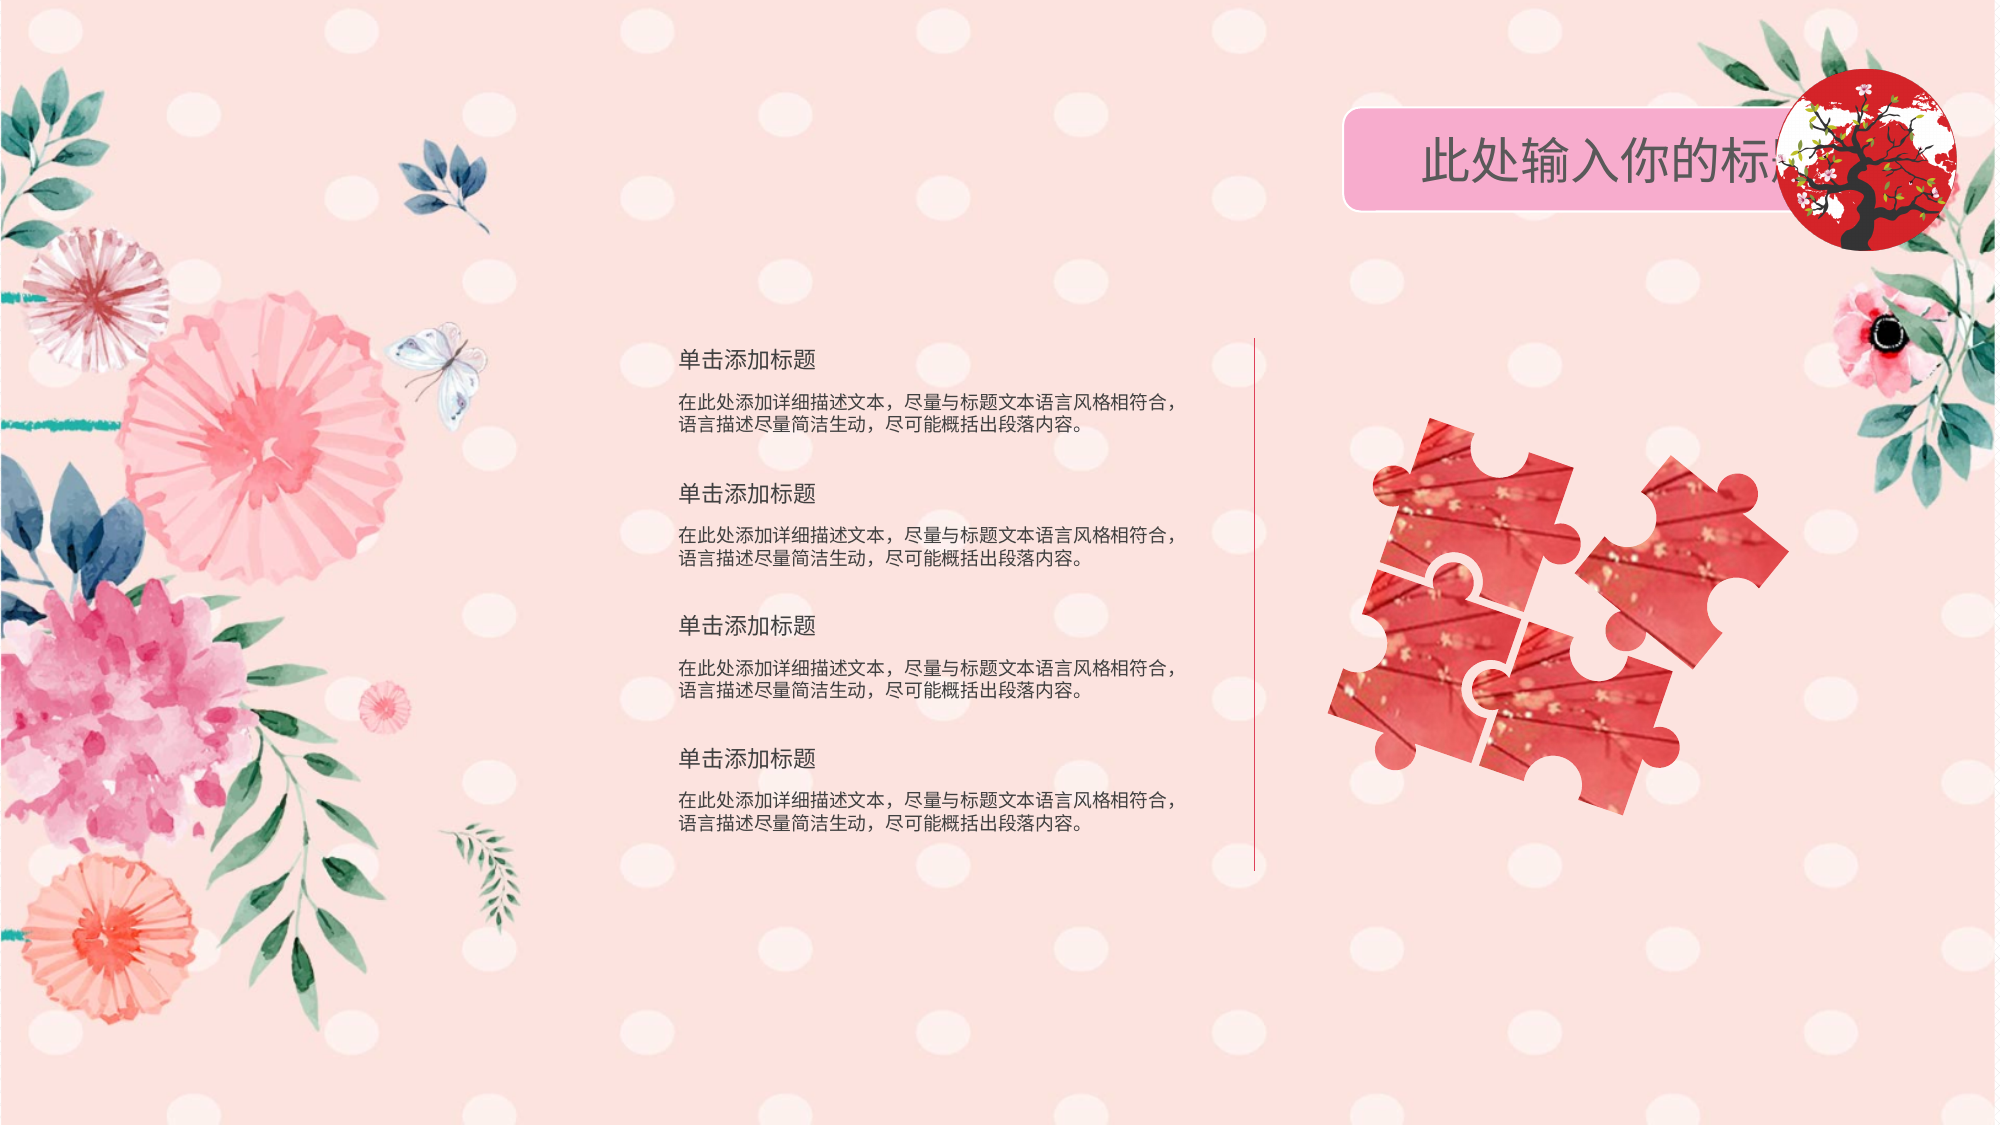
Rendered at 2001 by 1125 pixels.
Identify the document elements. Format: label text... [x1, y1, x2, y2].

text_box 单击添加标题 在此处添加详细描述文本，尽量与标题文本语言风格相符合，语言描述尽量简洁生动，尽可能概括出段落内容。 [664, 338, 1196, 443]
text_box [1327, 562, 1522, 771]
picture [3, 0, 1993, 1125]
text_box [1574, 455, 1789, 670]
text_box [1372, 417, 1581, 612]
text_box 单击添加标题 在此处添加详细描述文本，尽量与标题文本语言风格相符合，语言描述尽量简洁生动，尽可能概括出段落内容。 [664, 736, 1196, 842]
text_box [1343, 40, 2000, 279]
text_box 单击添加标题 在此处添加详细描述文本，尽量与标题文本语言风格相符合，语言描述尽量简洁生动，尽可能概括出段落内容。 [664, 471, 1196, 577]
text_box 单击添加标题 在此处添加详细描述文本，尽量与标题文本语言风格相符合，语言描述尽量简洁生动，尽可能概括出段落内容。 [664, 604, 1196, 709]
text_box [1472, 621, 1680, 816]
